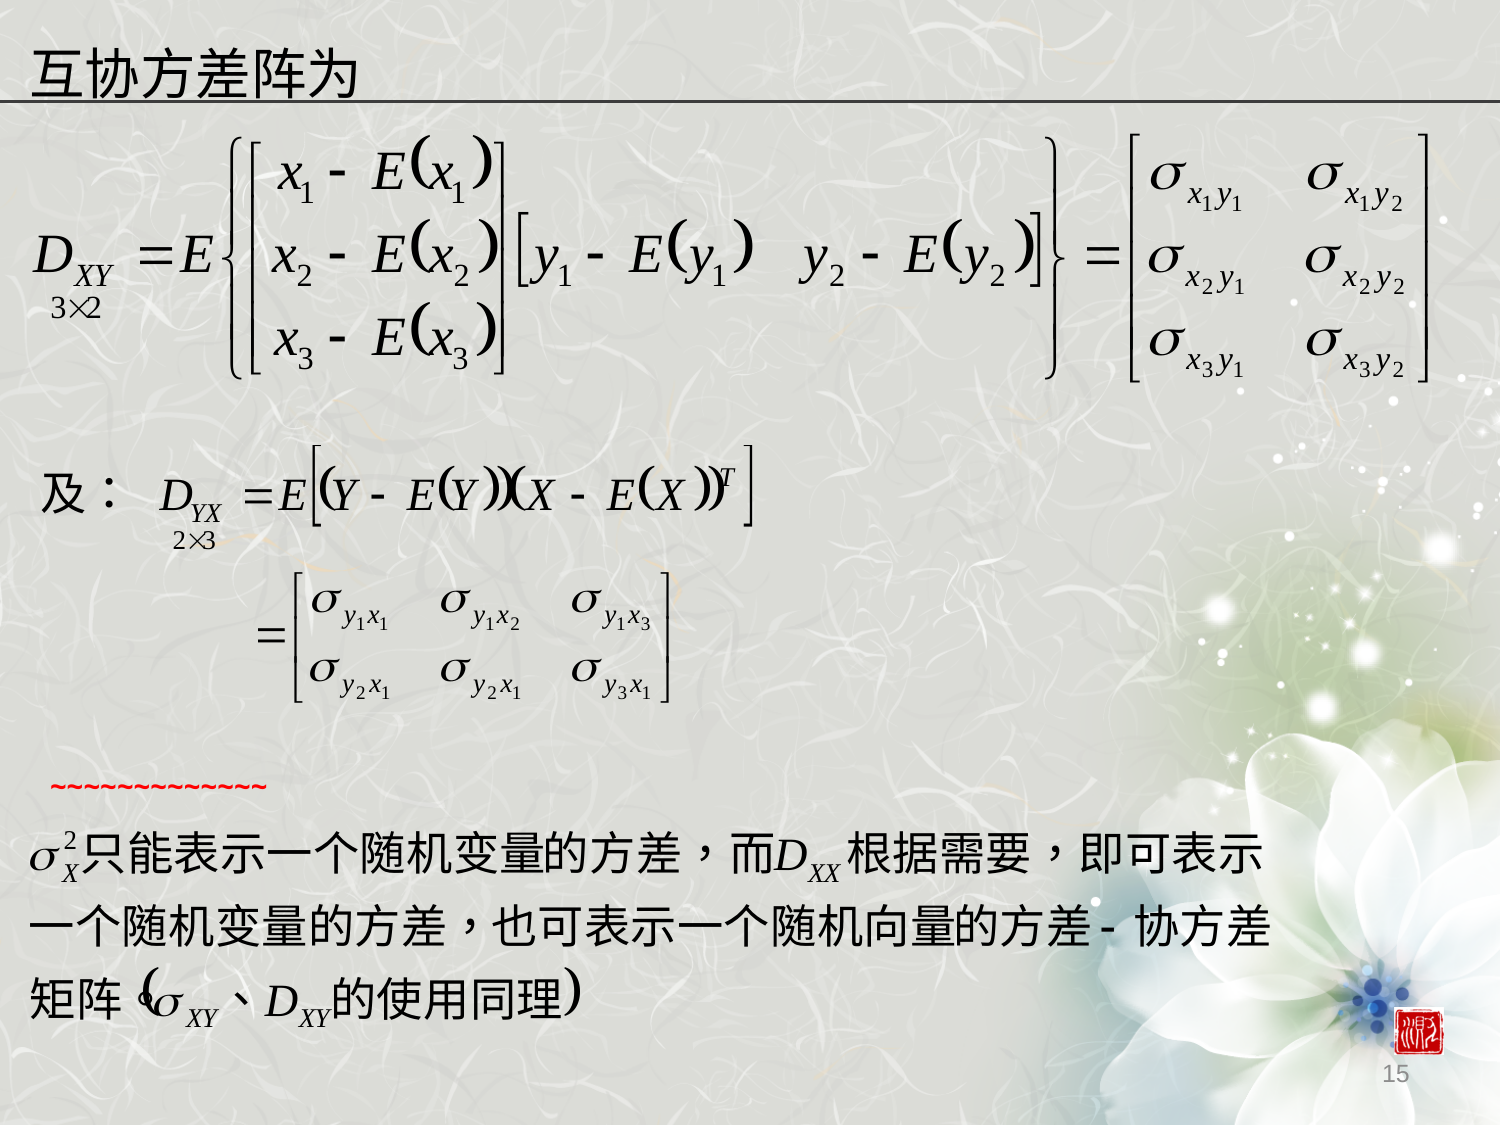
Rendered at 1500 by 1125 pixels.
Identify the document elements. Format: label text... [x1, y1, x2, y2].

text_box ~~~~~~~~~~~~~ [35, 750, 961, 811]
picture [0, 103, 1500, 1125]
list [34, 445, 764, 716]
slide_number 15 [1074, 1042, 1425, 1103]
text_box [23, 34, 1448, 396]
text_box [23, 820, 1280, 1037]
picture [0, 0, 1500, 100]
